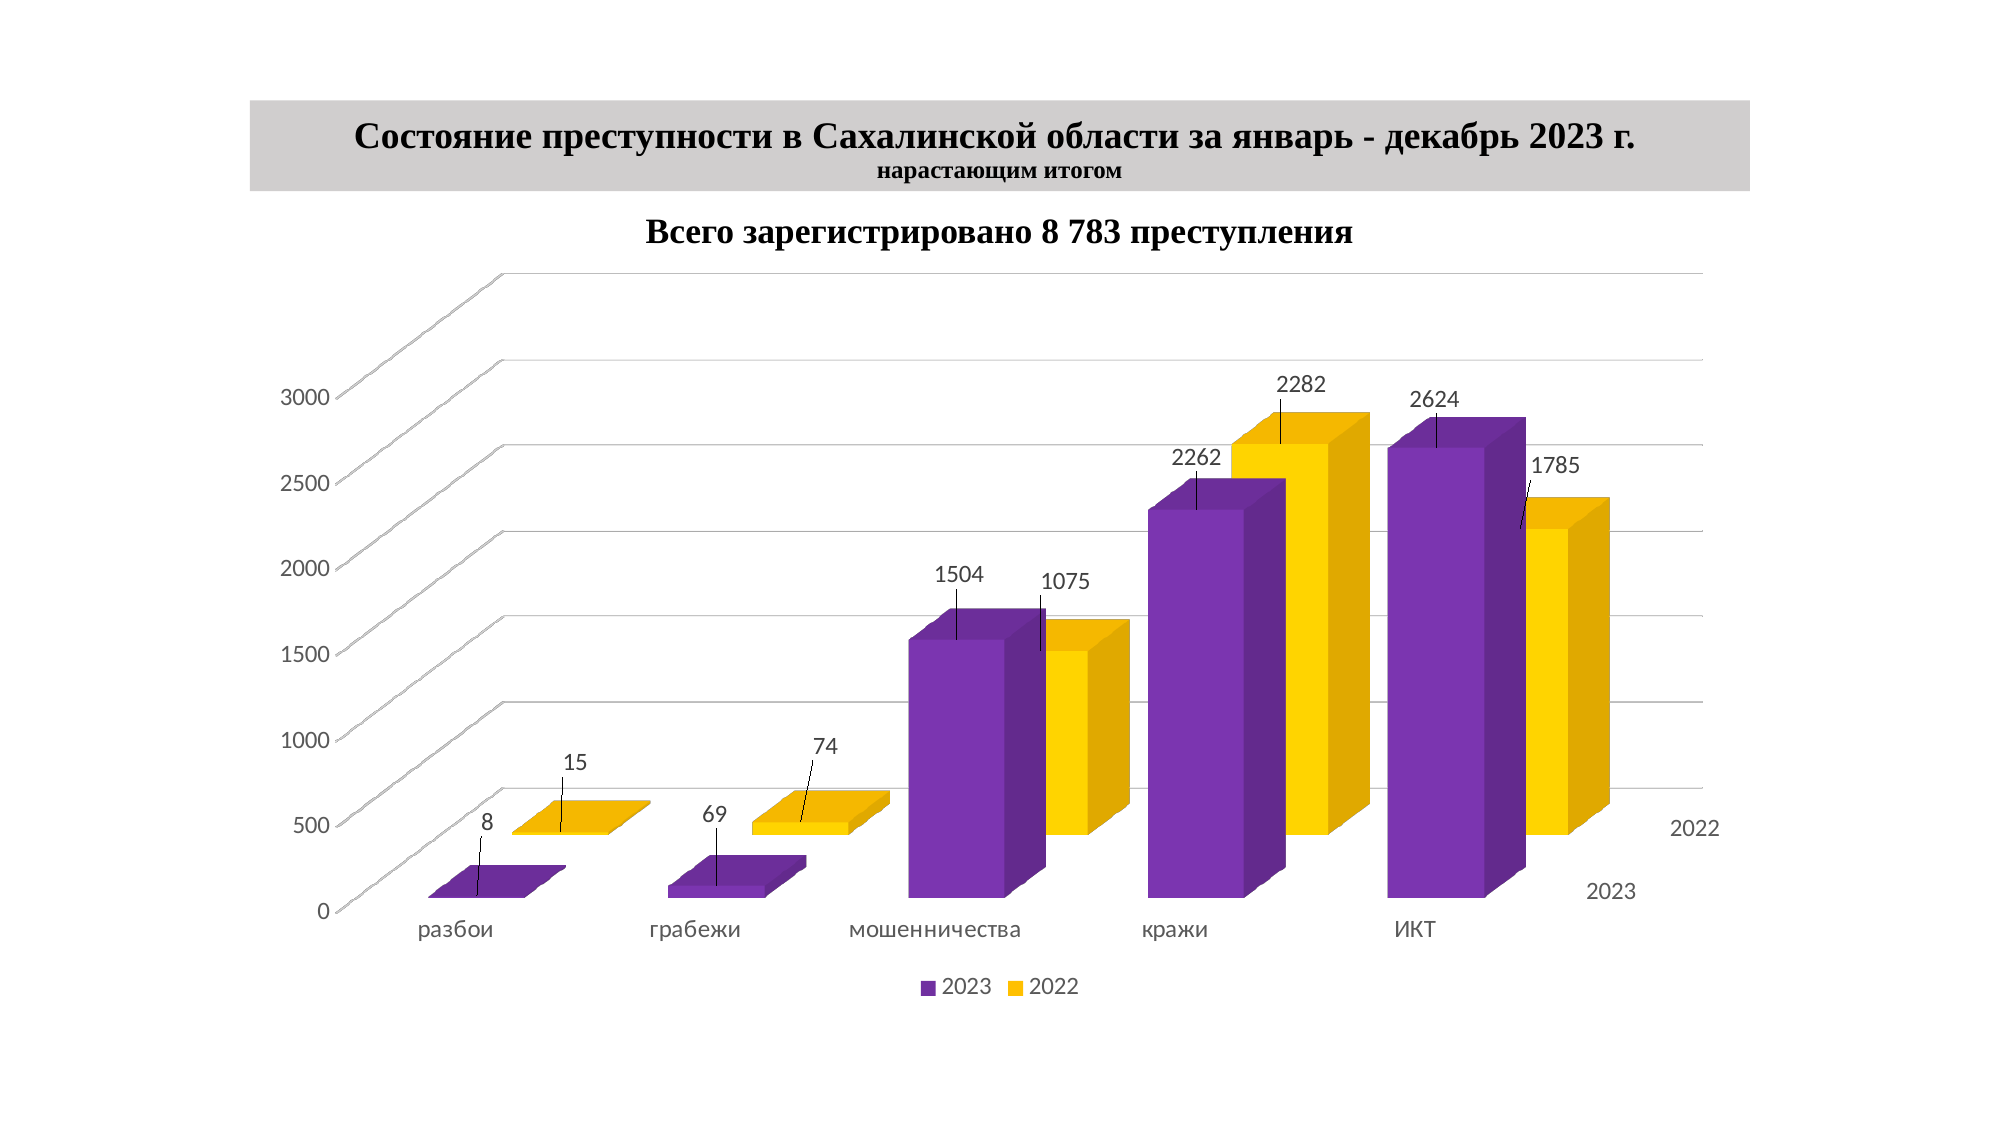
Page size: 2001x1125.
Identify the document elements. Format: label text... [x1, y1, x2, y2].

title Состояние преступности в Сахалинской области за январь - декабрь 2023 г. нарастающим итогом [249, 100, 1750, 192]
subtitle Всего зарегистрировано 8 783 преступления [249, 205, 1750, 258]
chart [249, 258, 1750, 1007]
